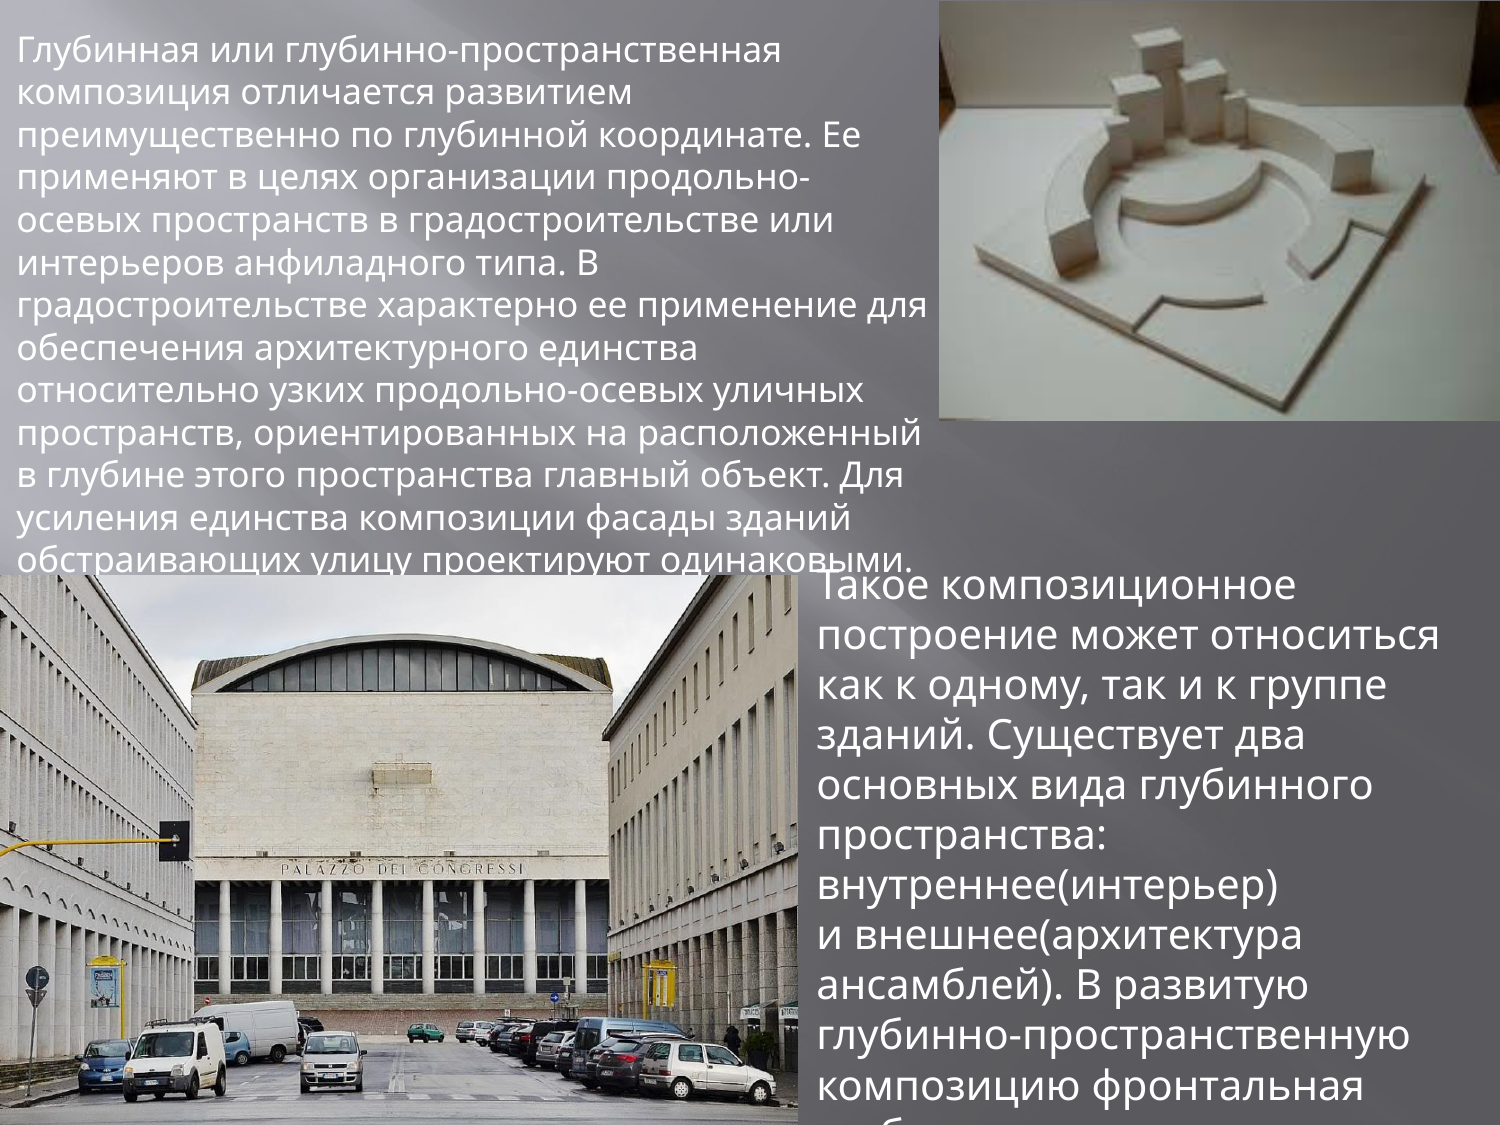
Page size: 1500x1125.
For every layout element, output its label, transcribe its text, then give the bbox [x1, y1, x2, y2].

picture [939, 0, 1500, 421]
list Глубинная или глубинно-пространственная композиция отличается развитием преимущественно по глубинной координате. Ее применяют в целях организации продольно-осевых пространств в градостроительстве или интерьеров анфиладного типа. В градостроительстве характерно ее применение для обеспечения архитектурного единства относительно узких продольно-осевых уличных пространств, ориентированных на расположенный в глубине этого пространства главный объект. Для усиления единства композиции фасады зданий обстраивающих улицу проектируют одинаковыми. [0, 19, 946, 584]
text_box Такое композиционное построение может относиться как к одному, так и к группе зданий. Существует два основных вида глубинного пространства: внутреннее(интерьер) и внешнее(архитектура ансамблей). В развитую глубинно-пространственную композицию фронтальная и объемная композиции входят в качестве составных частей. [801, 550, 1487, 1125]
picture [0, 575, 798, 1125]
